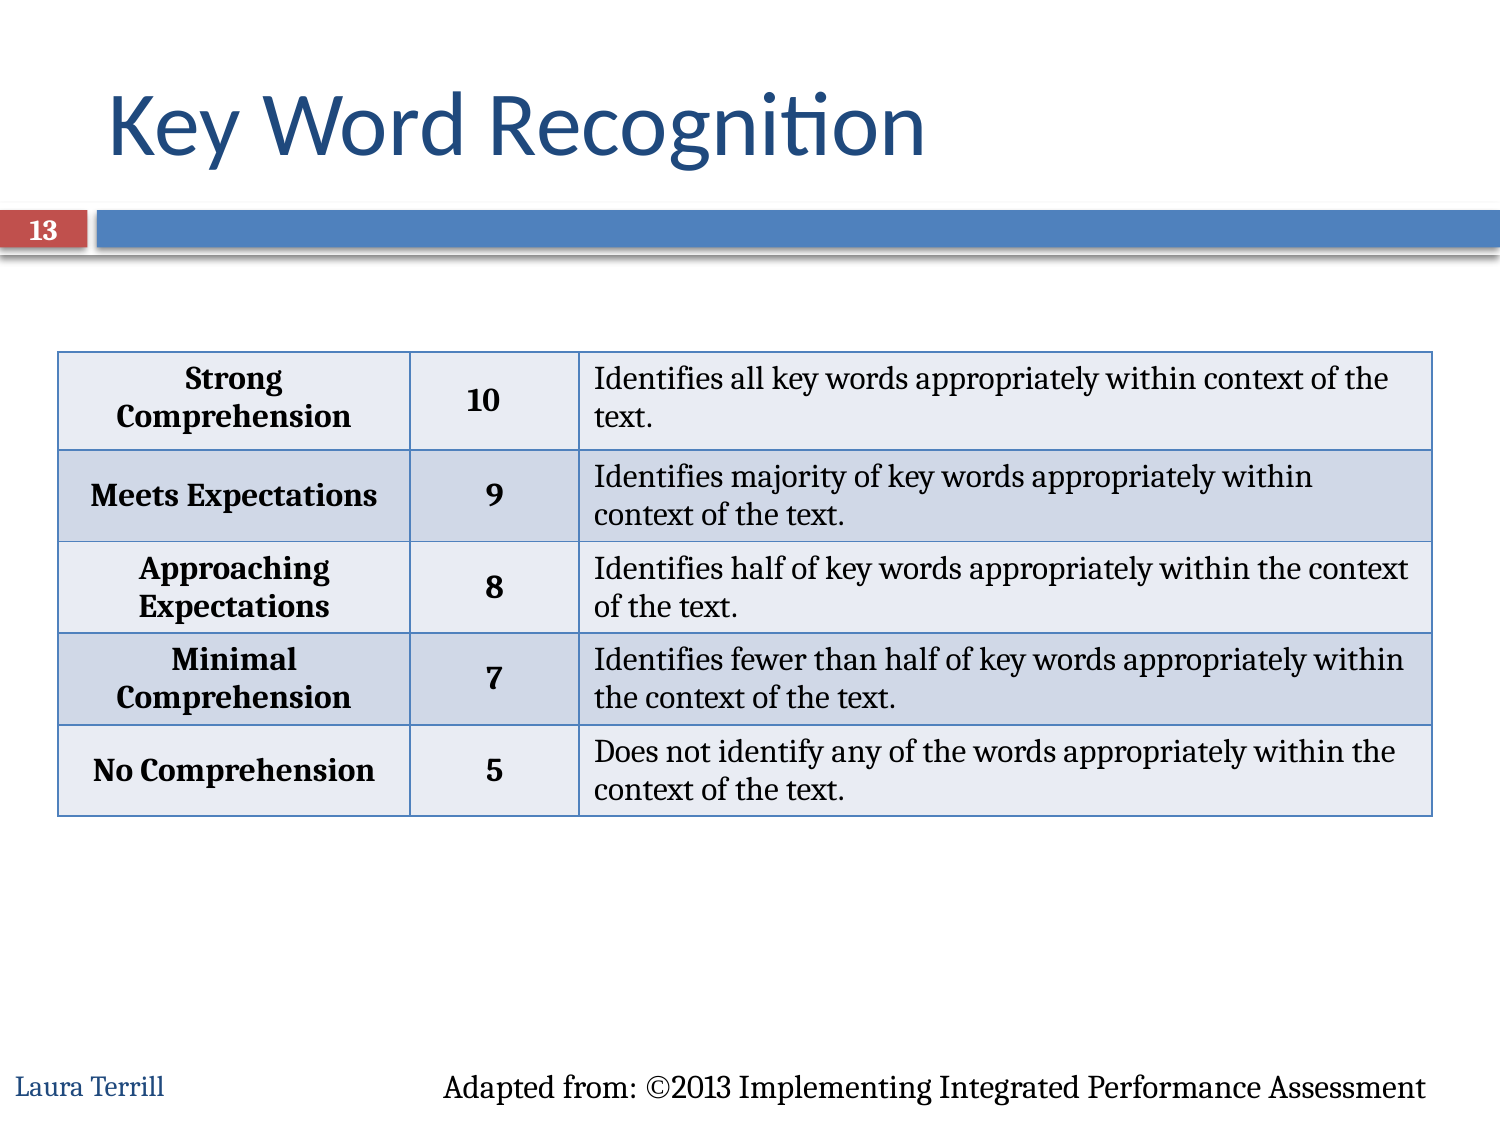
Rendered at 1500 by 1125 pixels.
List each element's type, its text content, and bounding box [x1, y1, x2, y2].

footer Laura Terrill [0, 1054, 890, 1115]
title Key Word Recognition [94, 37, 1432, 200]
table_cell 7 [411, 634, 578, 724]
table_cell No Comprehension [59, 726, 409, 815]
table_cell 8 [411, 542, 578, 632]
table_header Strong Comprehension [59, 353, 409, 449]
table_header Identifies all key words appropriately within context of the text. [580, 353, 1431, 449]
table_cell Meets Expectations [59, 451, 409, 541]
table_cell 5 [411, 726, 578, 815]
table_cell Identifies fewer than half of key words appropriately within the context of the text. [580, 634, 1431, 724]
table_cell Approaching Expectations [59, 542, 409, 632]
slide_number 13 [0, 208, 88, 249]
table_header 10 [411, 353, 578, 449]
table_cell Identifies majority of key words appropriately within context of the text. [580, 451, 1431, 541]
table_cell Does not identify any of the words appropriately within the context of the text. [580, 726, 1431, 815]
table_cell Minimal Comprehension [59, 634, 409, 724]
text_box Adapted from: 2013 Implementing Integrated Performance Assessment [890, 1057, 1450, 1113]
table_cell Identifies half of key words appropriately within the context of the text. [580, 542, 1431, 632]
table_cell 9 [411, 451, 578, 541]
